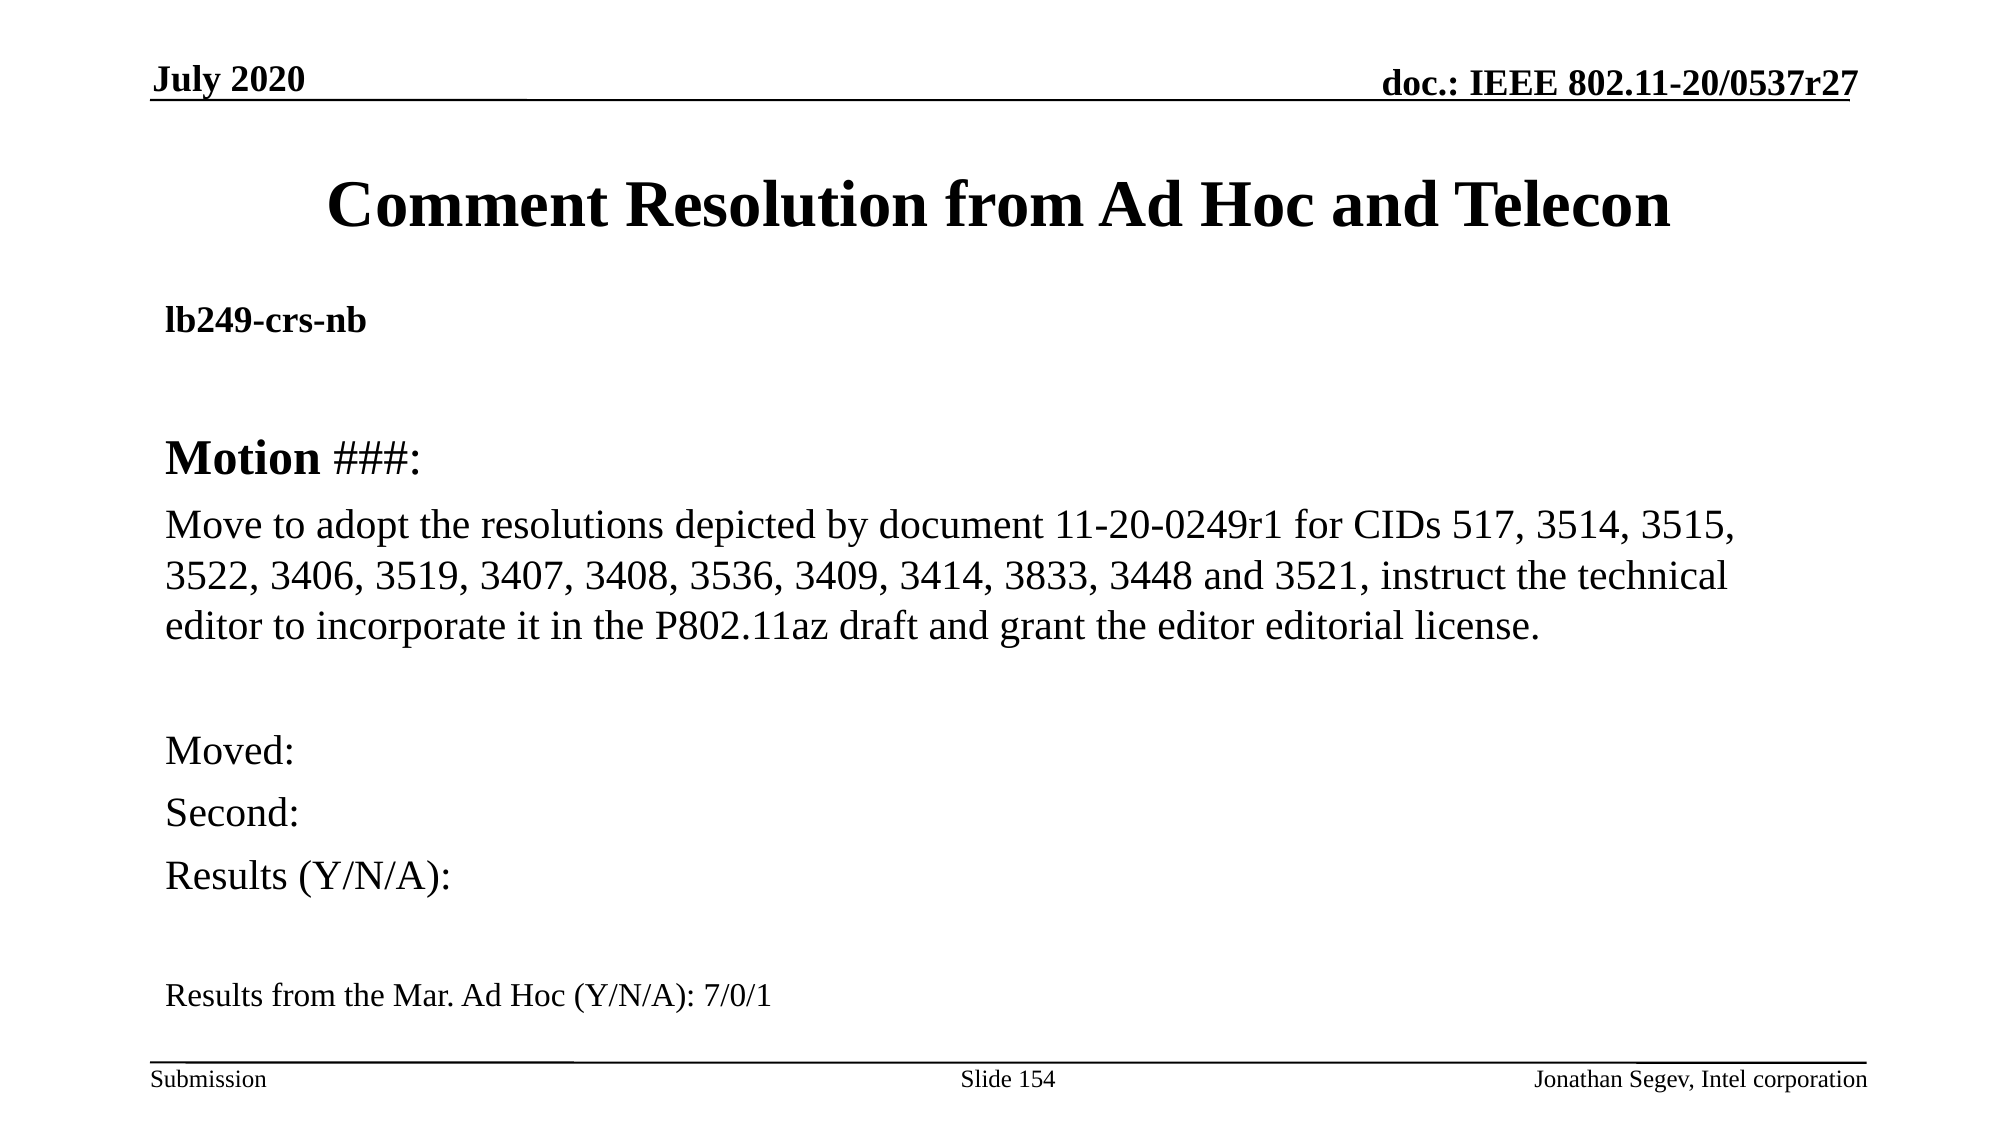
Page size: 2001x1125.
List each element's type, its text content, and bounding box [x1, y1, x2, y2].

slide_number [152, 54, 563, 100]
footer Jonathan Segev, Intel corporation [1171, 1061, 1869, 1093]
list lb249-crs-nb Motion ###: Move to adopt the resolutions depicted by document 11-20-0249r1 for CIDs 517, 3514, 3515, 3522, 3406, 3519, 3407, 3408, 3536, 3409, 3414, 3833, 3448 and 3521, instruct the technical editor to incorporate it in the P802.11az draft and grant the editor editorial license. Moved: Second: Results (Y/N/A): Results from the Mar. Ad Hoc (Y/N/A): 7/0/1 [149, 286, 1850, 1000]
slide_number Slide 154 [950, 1061, 1067, 1123]
title Comment Resolution from Ad Hoc and Telecon [149, 112, 1850, 286]
